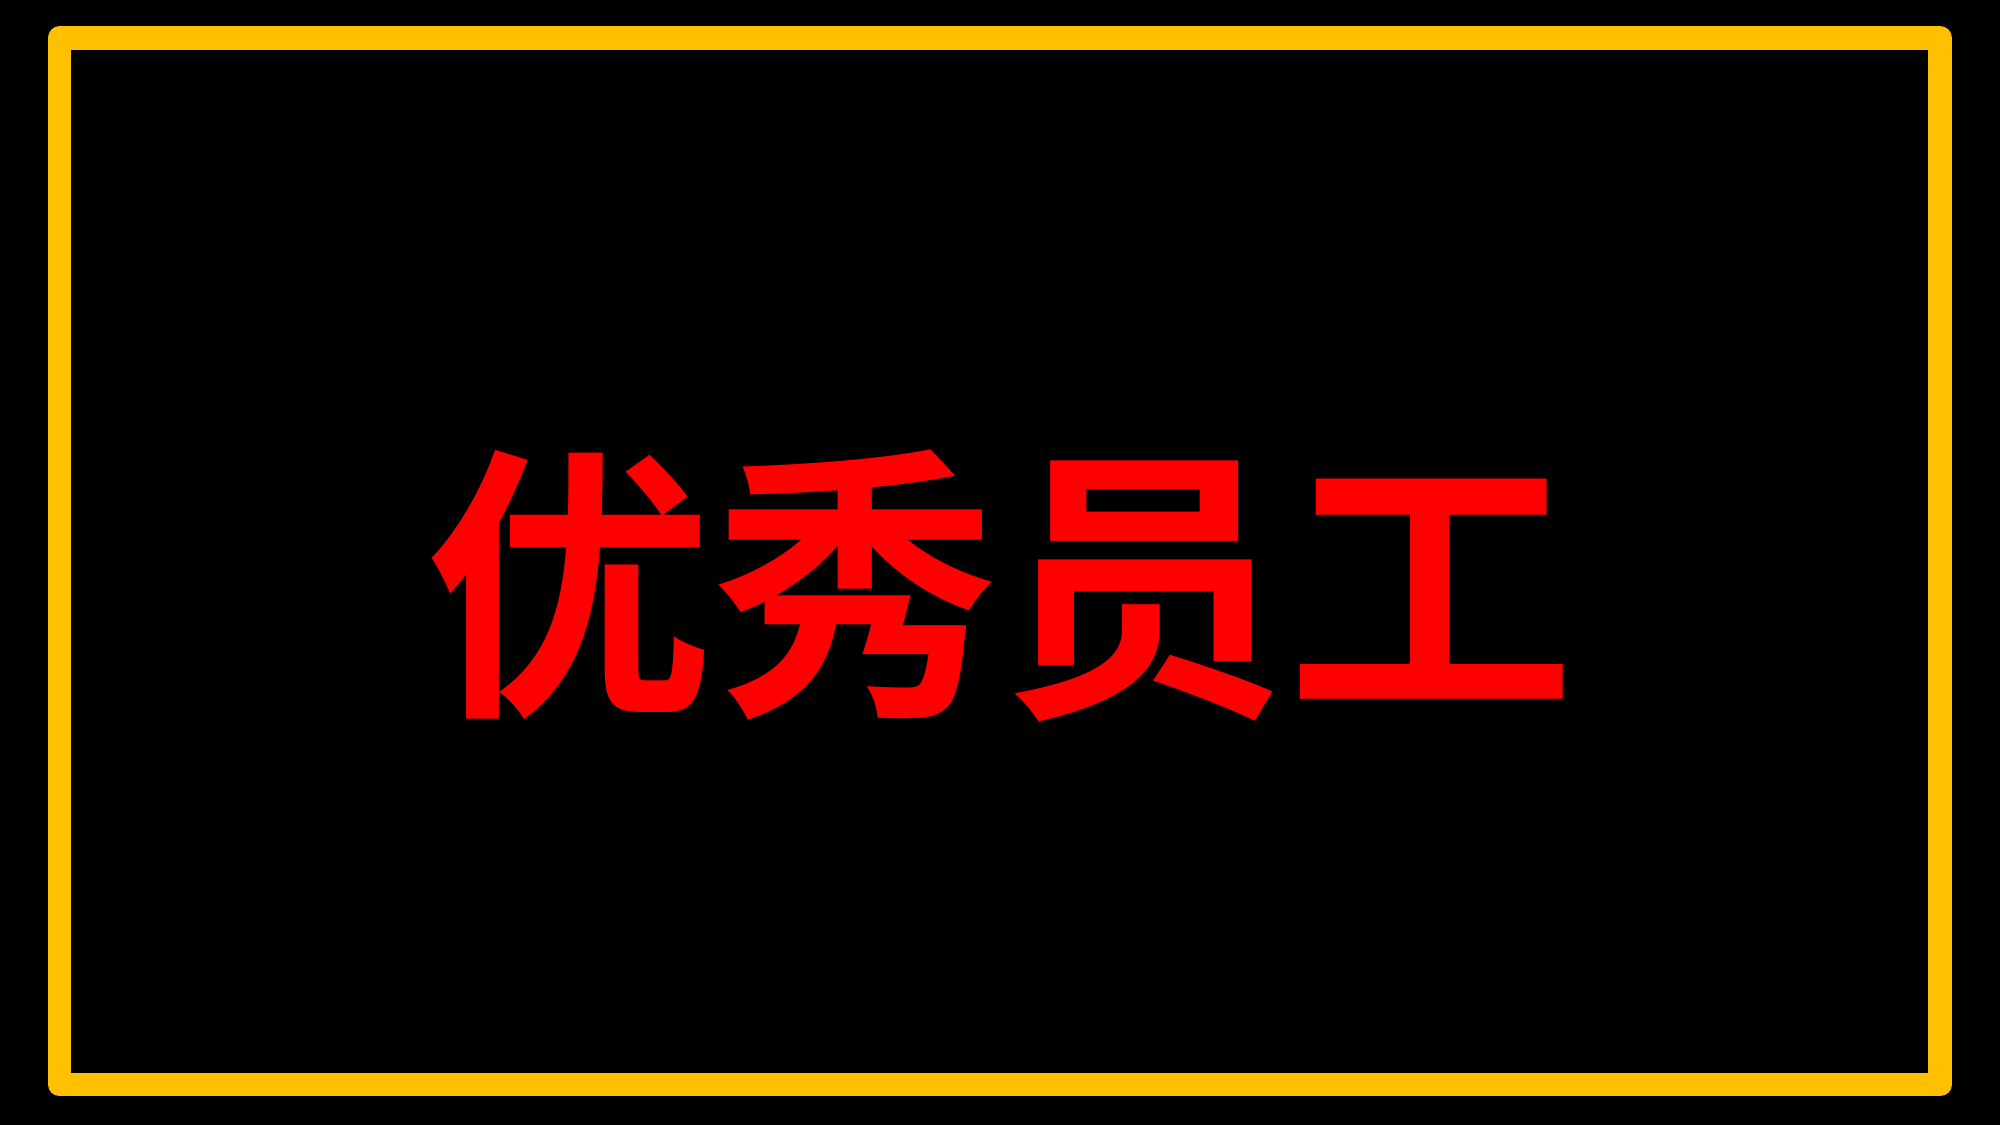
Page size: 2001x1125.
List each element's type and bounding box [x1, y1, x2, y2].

text_box [59, 37, 1941, 1086]
